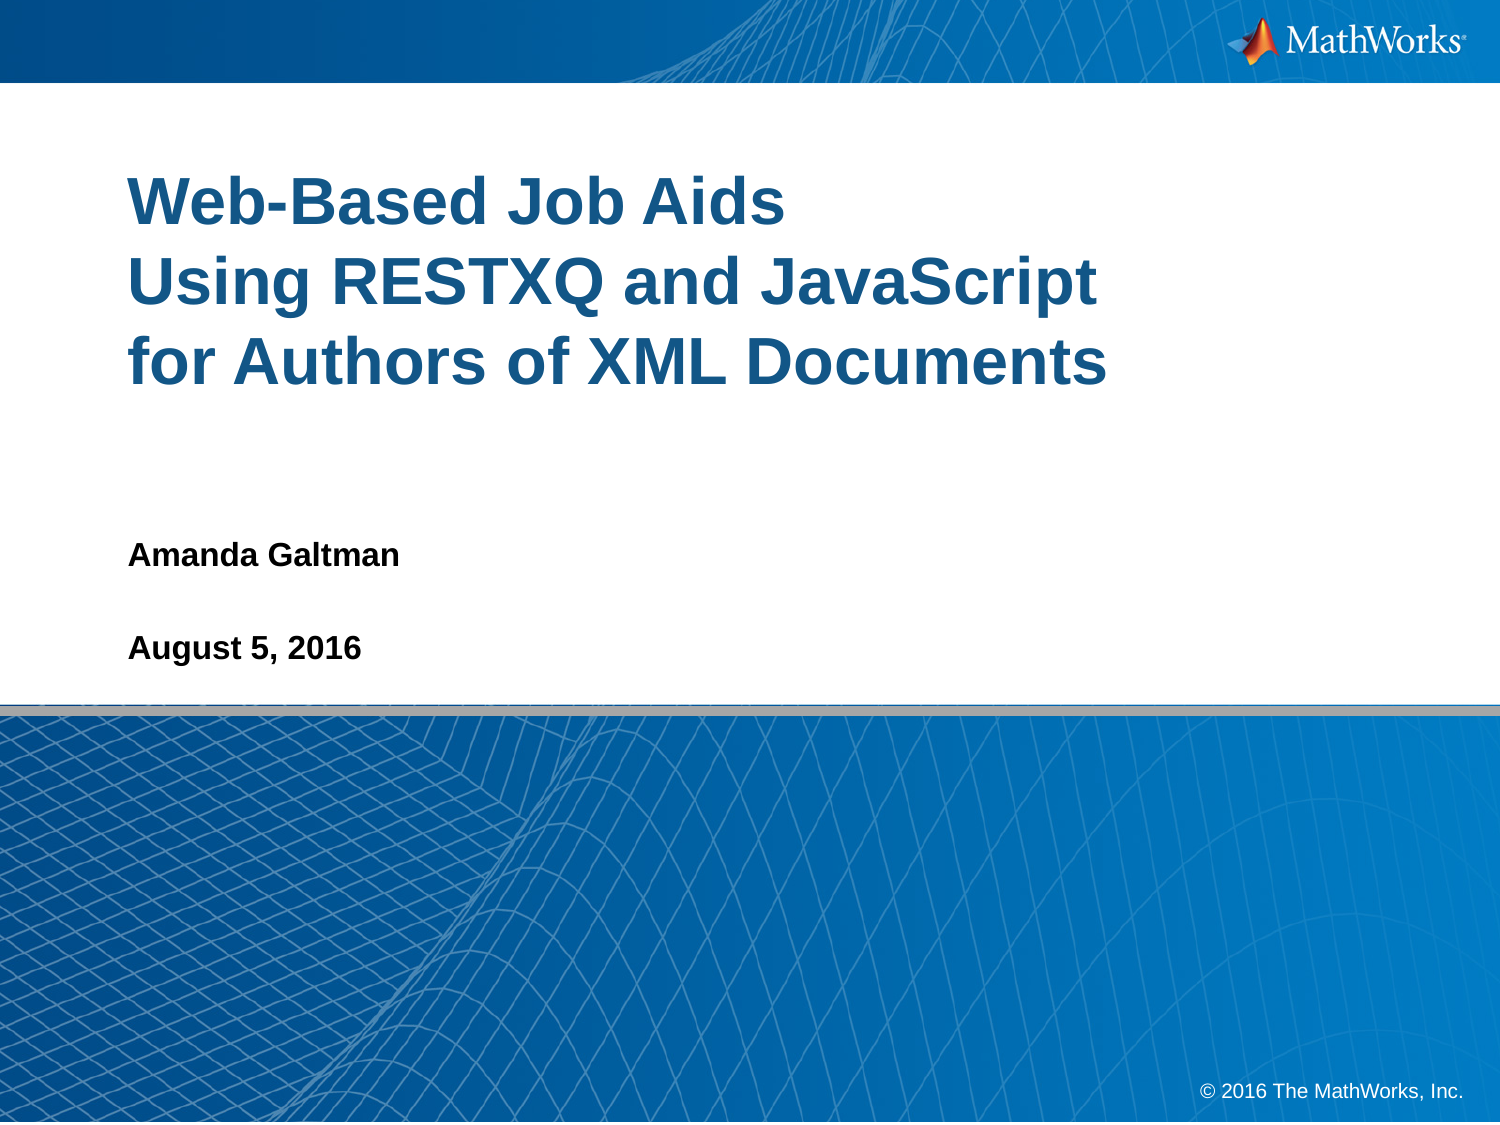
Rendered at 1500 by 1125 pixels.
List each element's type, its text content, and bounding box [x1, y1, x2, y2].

picture [0, 716, 1500, 1122]
title Web-Based Job Aids Using RESTXQ and JavaScript for Authors of XML Documents [112, 149, 1388, 450]
picture [0, 0, 1500, 706]
subtitle Amanda Galtman August 5, 2016 [112, 525, 1388, 688]
